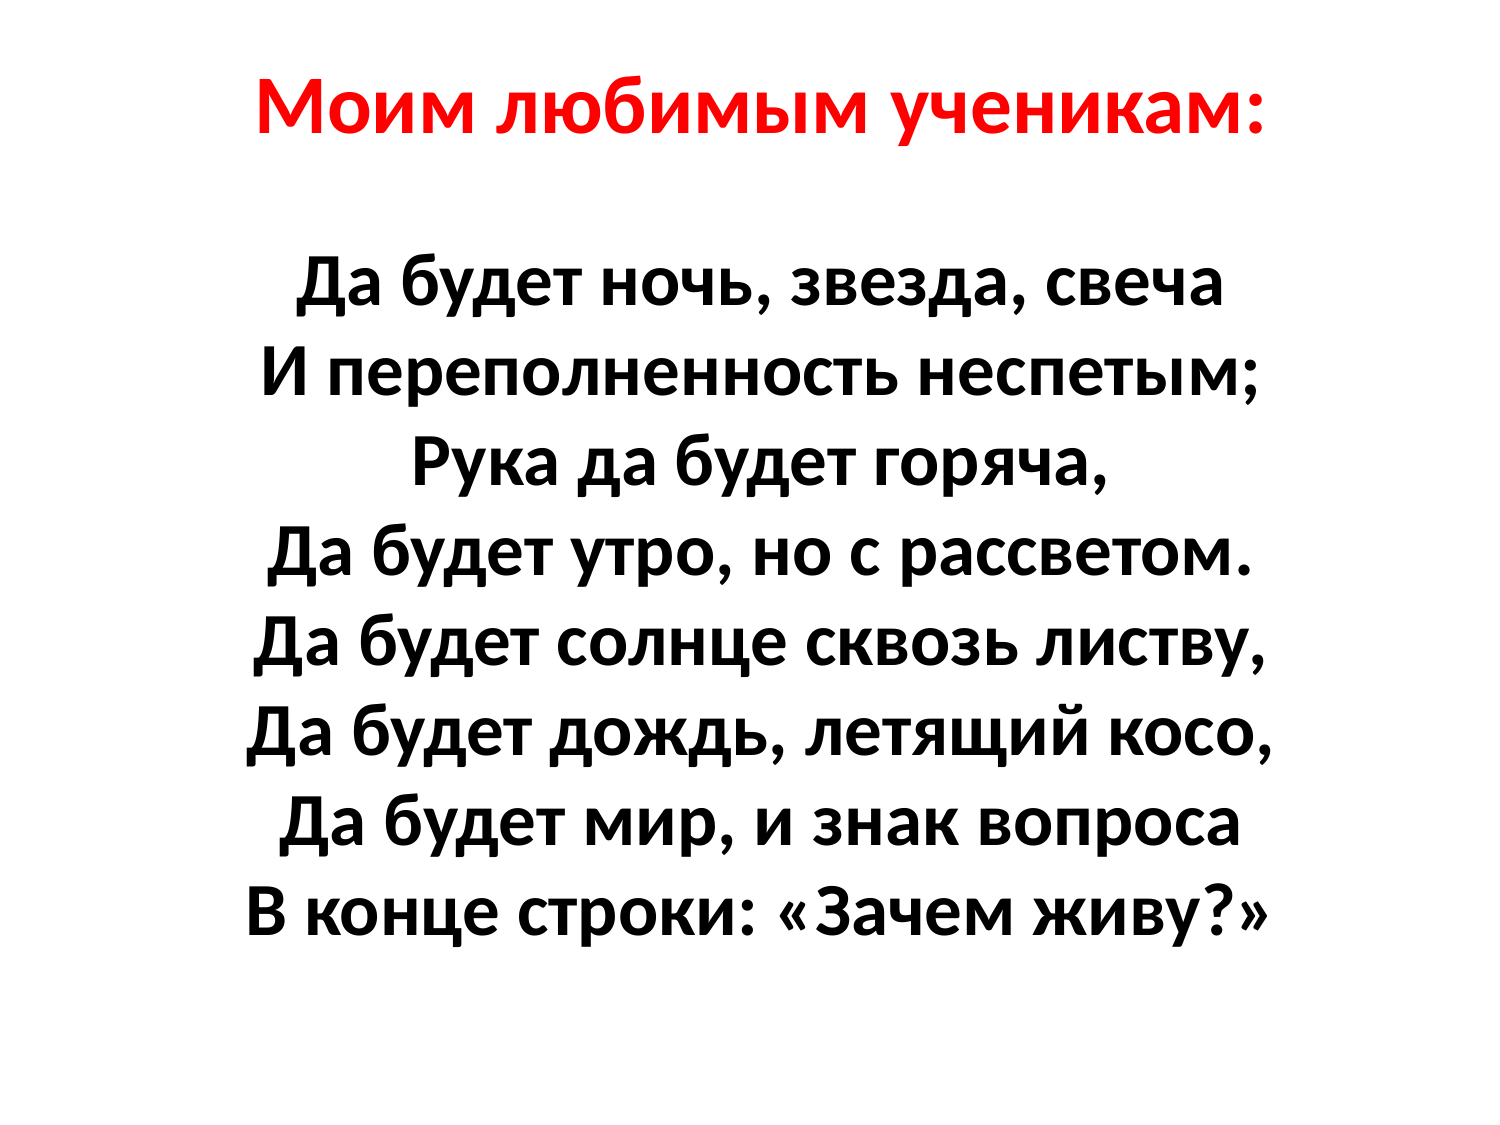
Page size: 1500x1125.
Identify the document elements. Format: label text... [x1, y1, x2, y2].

text_box Моим любимым ученикам: Да будет ночь, звезда, свеча И переполненность неспетым; Рука да будет горяча, Да будет утро, но с рассветом. Да будет солнце сквозь листву, Да будет дождь, летящий косо, Да будет мир, и знак вопроса В конце строки: «Зачем живу?» [123, 42, 1400, 958]
